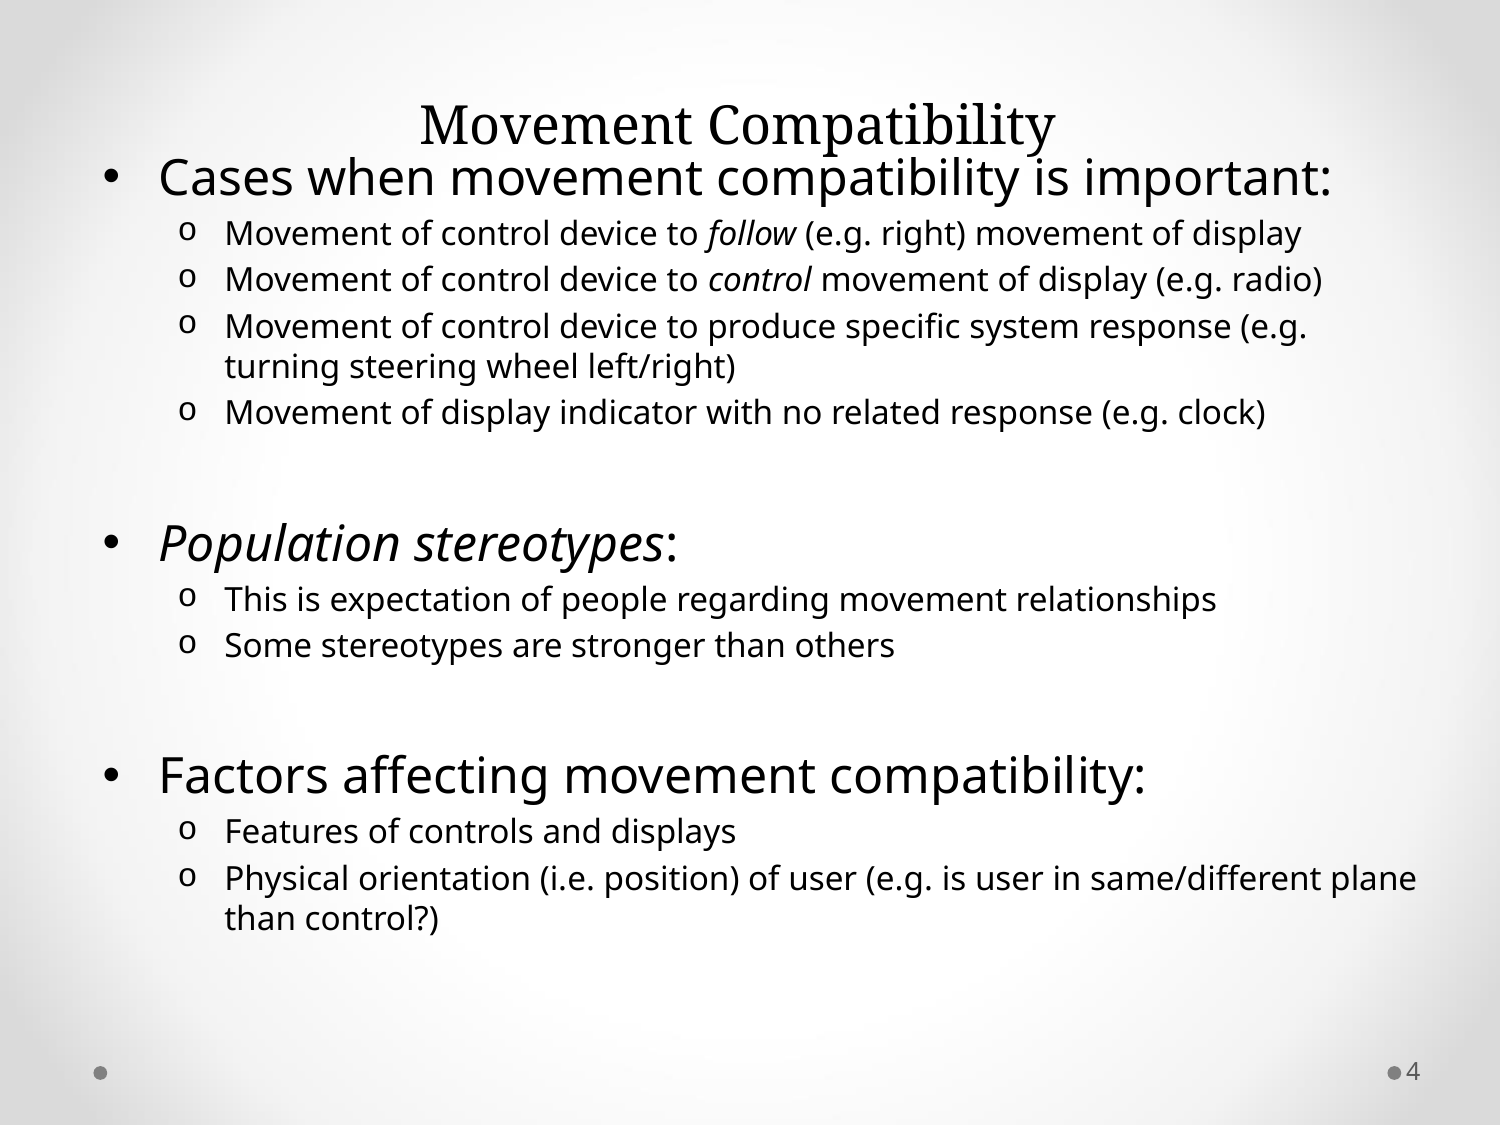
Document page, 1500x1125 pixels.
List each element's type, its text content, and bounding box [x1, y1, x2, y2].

slide_number 4 [1401, 1042, 1494, 1103]
picture [0, 1, 1500, 1125]
list Cases when movement compatibility is important: Movement of control device to follow (e.g. right) movement of display Movement of control device to control movement of display (e.g. radio) Movement of control device to produce specific system response (e.g. turning steering wheel left/right) Movement of display indicator with no related response (e.g. clock) Population stereotypes: This is expectation of people regarding movement relationships Some stereotypes are stronger than others Factors affecting movement compatibility: Features of controls and displays Physical orientation (i.e. position) of user (e.g. is user in same/different plane than control?) [87, 137, 1438, 1113]
title Movement Compatibility [62, 62, 1413, 163]
